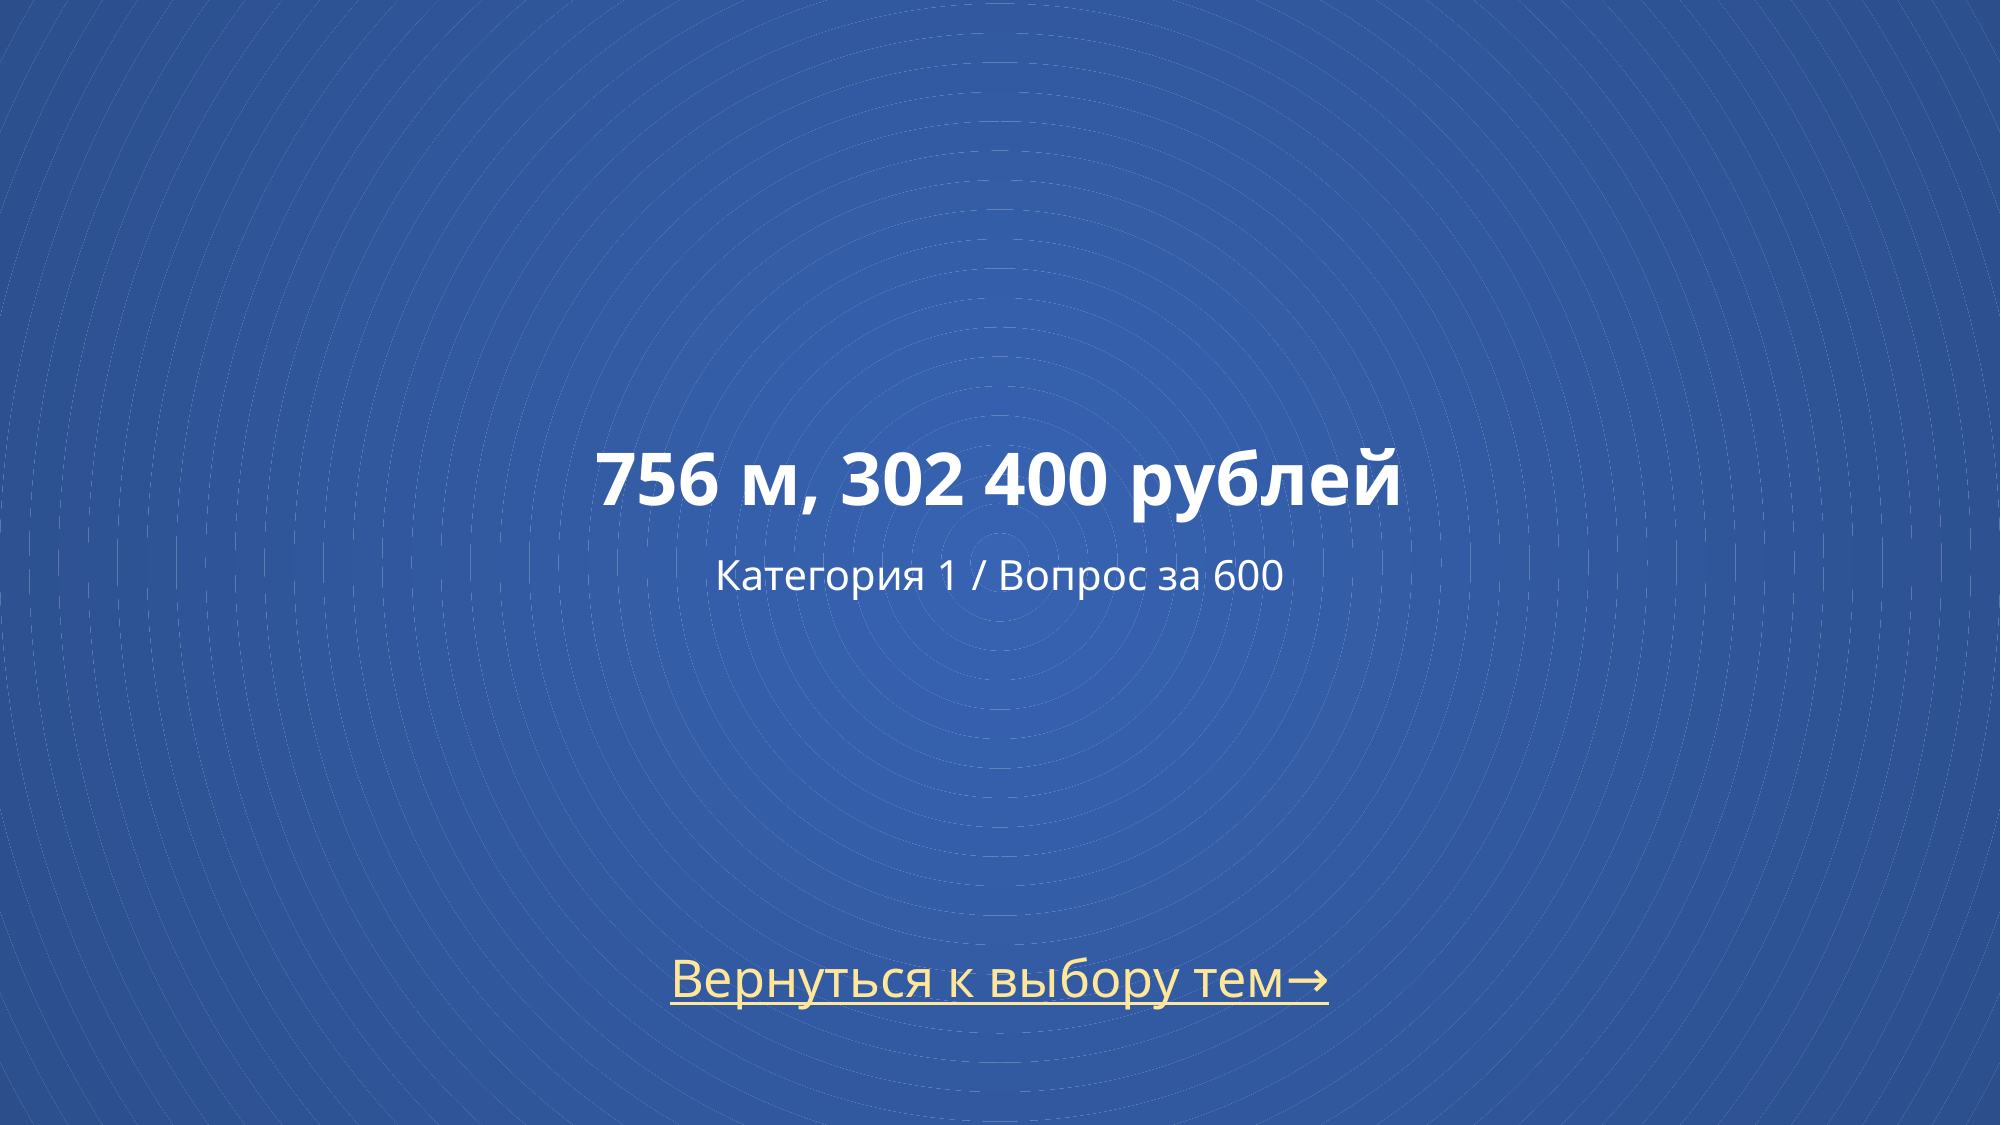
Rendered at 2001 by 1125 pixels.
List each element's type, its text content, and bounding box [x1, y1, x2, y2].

title 756 м, 302 400 рублей Категория 1 / Вопрос за 600 [117, 396, 1883, 646]
text_box Вернуться к выбору тем→ [655, 938, 1345, 1016]
